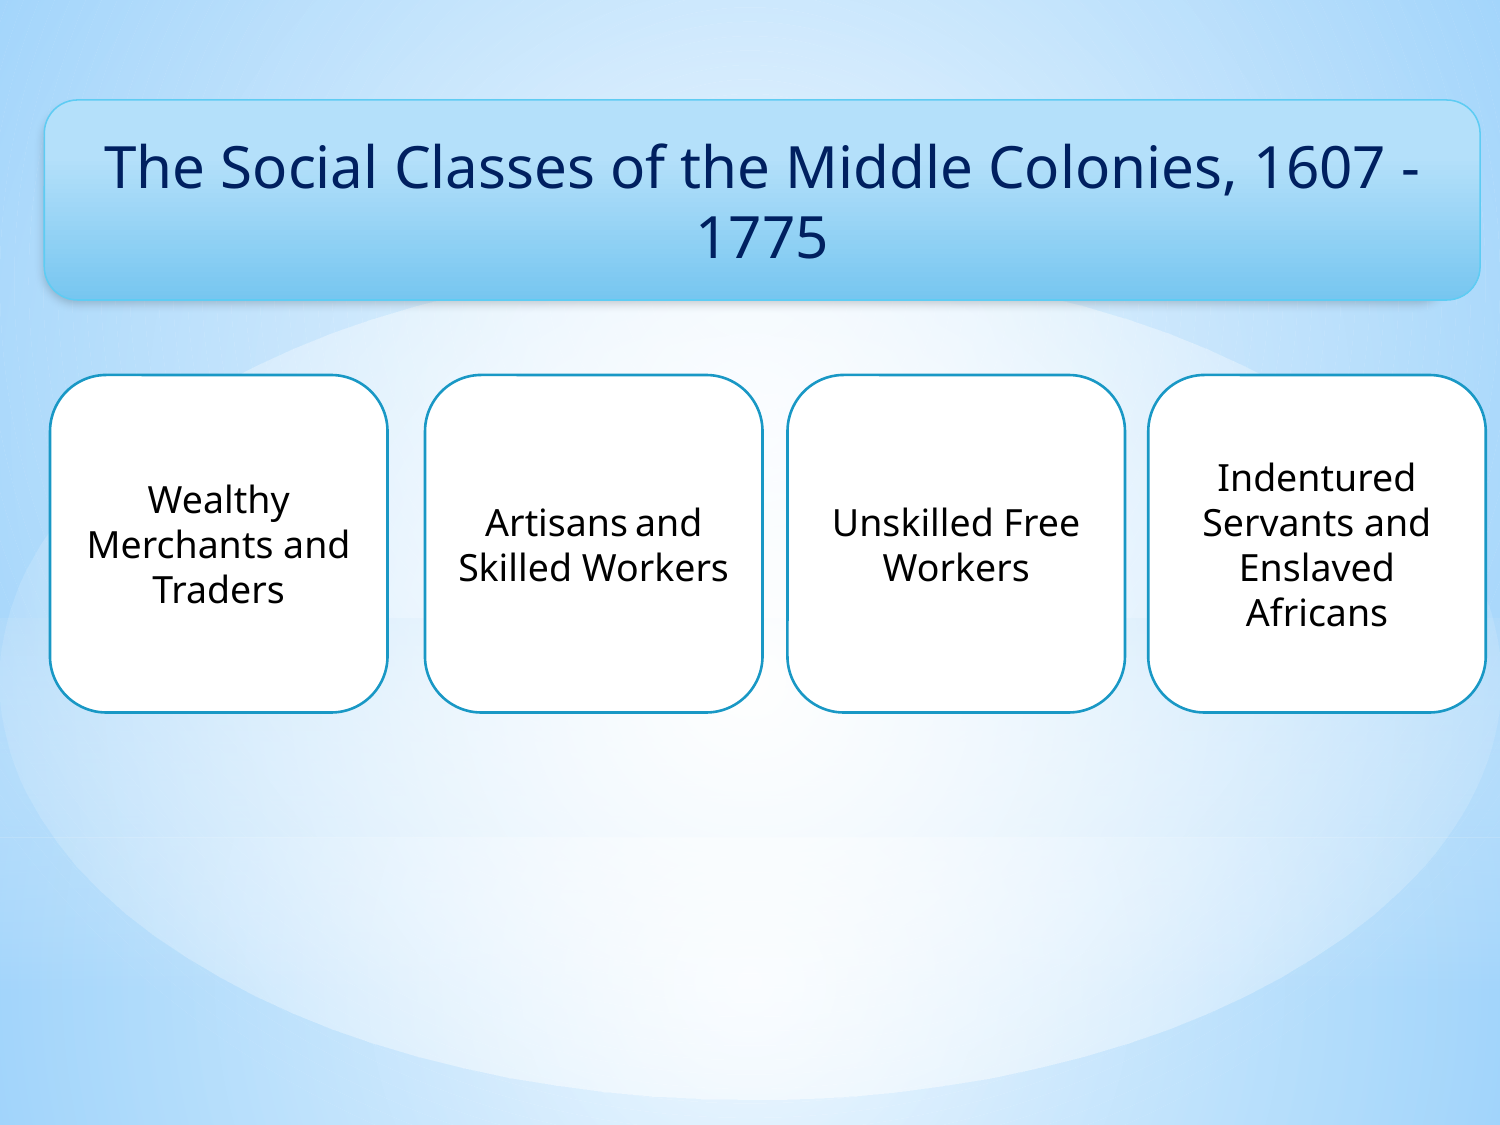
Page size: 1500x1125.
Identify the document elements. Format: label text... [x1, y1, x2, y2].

text_box The Social Classes of the Middle Colonies, 1607 - 1775 [43, 99, 1481, 301]
text_box Indentured Servants and Enslaved Africans [1146, 373, 1488, 714]
text_box Wealthy Merchants and Traders [48, 373, 389, 714]
text_box Artisans and Skilled Workers [423, 373, 764, 714]
text_box Unskilled Free Workers [786, 373, 1127, 714]
